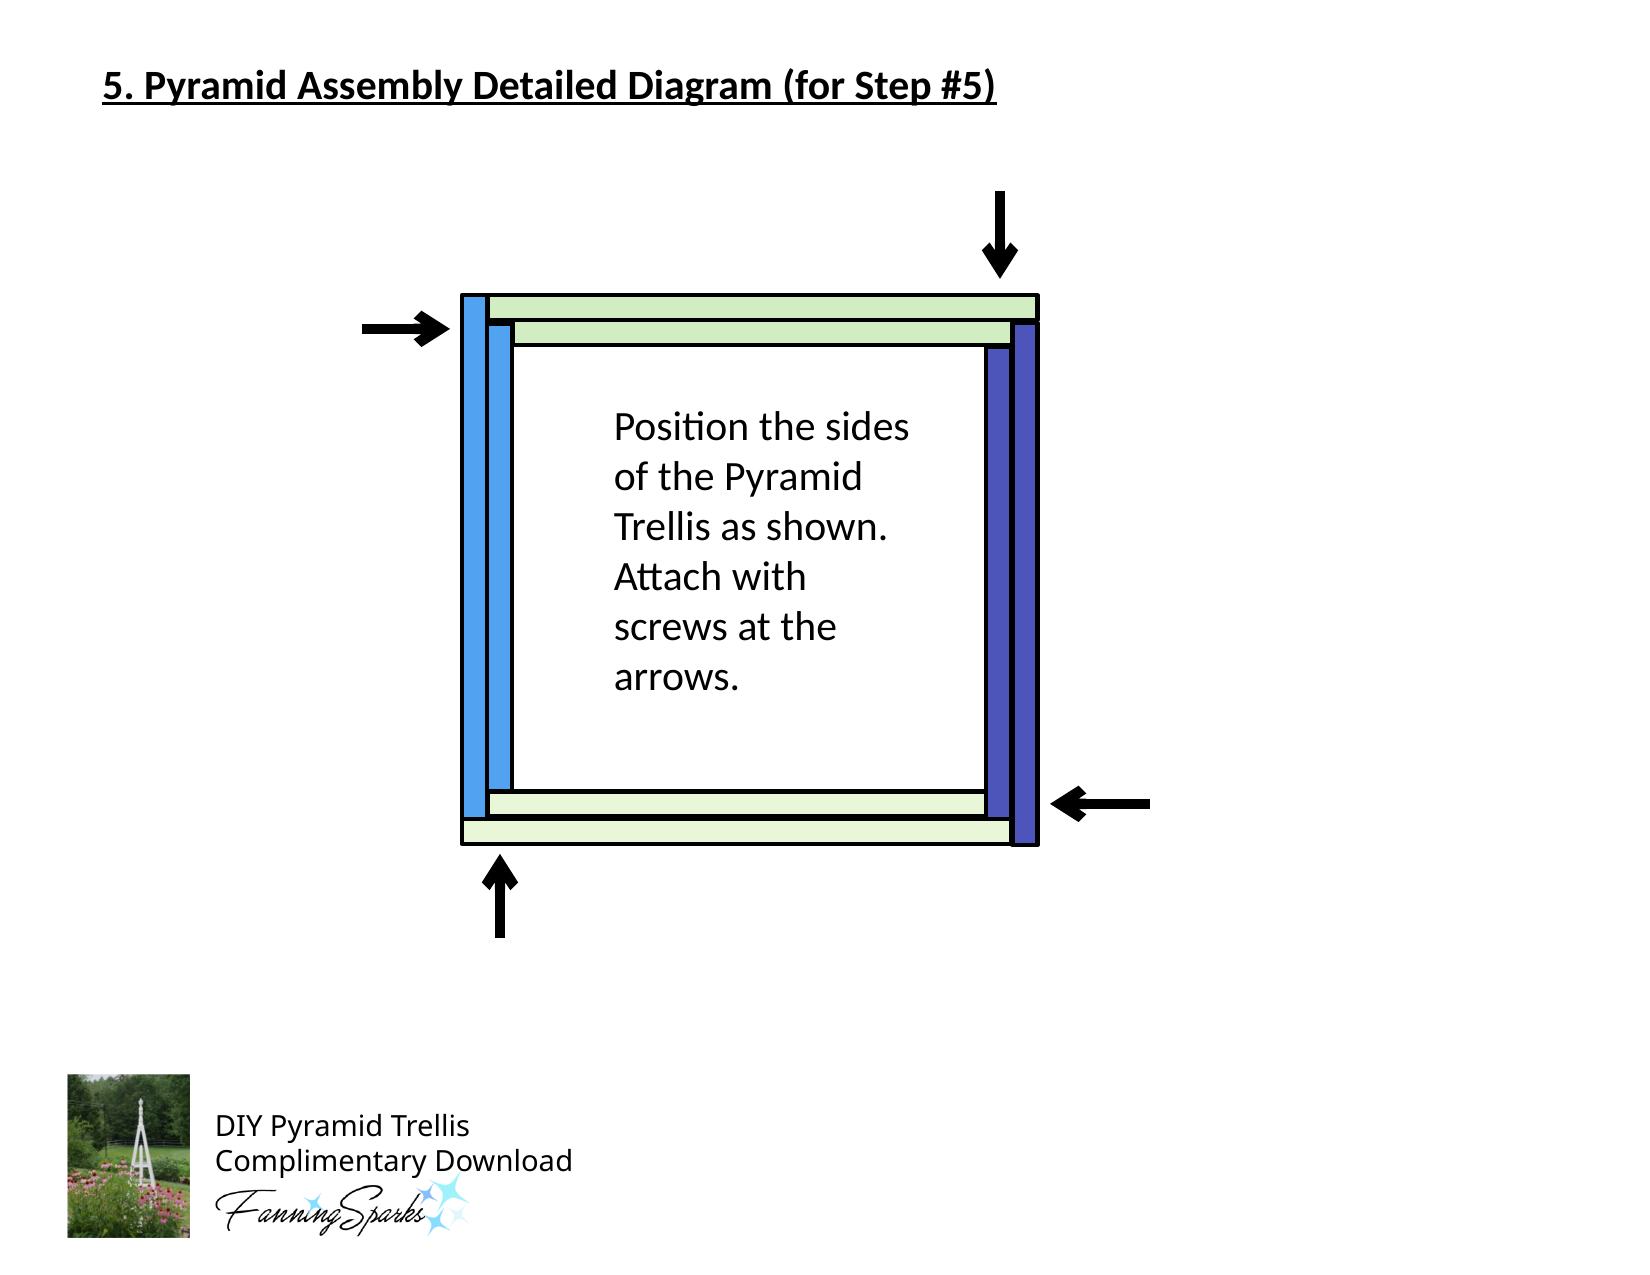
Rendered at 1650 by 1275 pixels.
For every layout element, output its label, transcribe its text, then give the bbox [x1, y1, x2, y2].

text_box [485, 789, 984, 818]
text_box [460, 817, 1010, 846]
text_box [1010, 321, 1040, 847]
text_box [489, 293, 1040, 322]
text_box 5. Pyramid Assembly Detailed Diagram (for Step #5) [87, 50, 1238, 115]
text_box [460, 293, 489, 817]
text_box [67, 1074, 1026, 1238]
text_box Position the sides of the Pyramid Trellis as shown. Attach with screws at the arrows. [599, 391, 926, 707]
text_box [485, 322, 514, 789]
text_box [510, 318, 1015, 347]
text_box [984, 345, 1013, 821]
